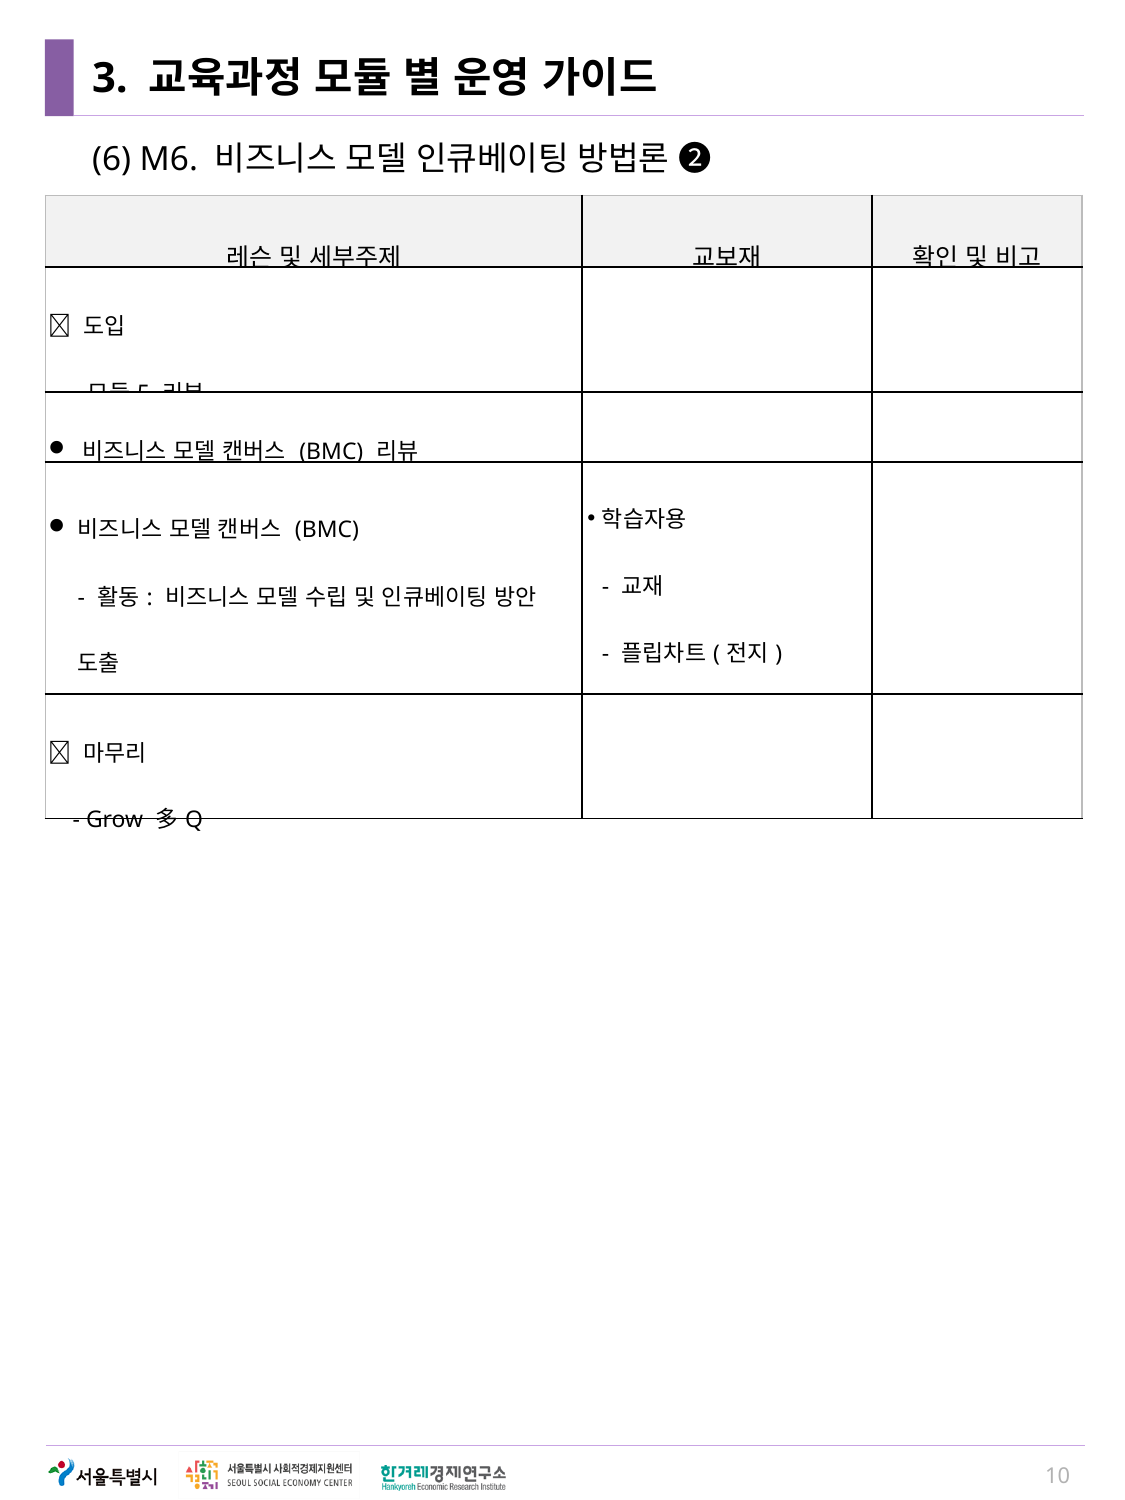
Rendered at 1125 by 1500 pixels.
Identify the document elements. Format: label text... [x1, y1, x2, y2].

table_cell [873, 268, 1081, 391]
table_header 교보재 [583, 196, 871, 266]
title 3. 교육과정 모듈 별 운영 가이드 [77, 49, 1034, 110]
table_cell 학습자용 - 교재 - 플립차트(전지) - 포스트잇, 펜 [583, 463, 871, 693]
table_cell  마무리 - Grow 多Q [46, 695, 581, 818]
table_cell 비즈니스 모델 캔버스 (BMC) - 활동: 비즈니스 모델 수립 및 인큐베이팅 방안 도출 [46, 463, 581, 693]
picture [178, 1451, 360, 1499]
text_box (6) M6. 비즈니스 모델 인큐베이팅 방법론 ➋ [77, 130, 785, 185]
table_cell 비즈니스 모델 캔버스 (BMC) 리뷰 [46, 393, 581, 461]
table_cell  도입 - 모듈5 리뷰 [46, 268, 581, 391]
slide_number 10 [832, 1436, 1086, 1500]
table_cell [583, 268, 871, 391]
table_cell [873, 463, 1081, 693]
table_header 레슨 및 세부주제 [46, 196, 581, 266]
table_cell [873, 393, 1081, 461]
picture [381, 1465, 506, 1491]
table_cell [873, 695, 1081, 818]
table_cell [583, 695, 871, 818]
table_cell [583, 393, 871, 461]
table_header 확인 및 비고 [873, 196, 1081, 266]
picture [48, 1457, 157, 1486]
